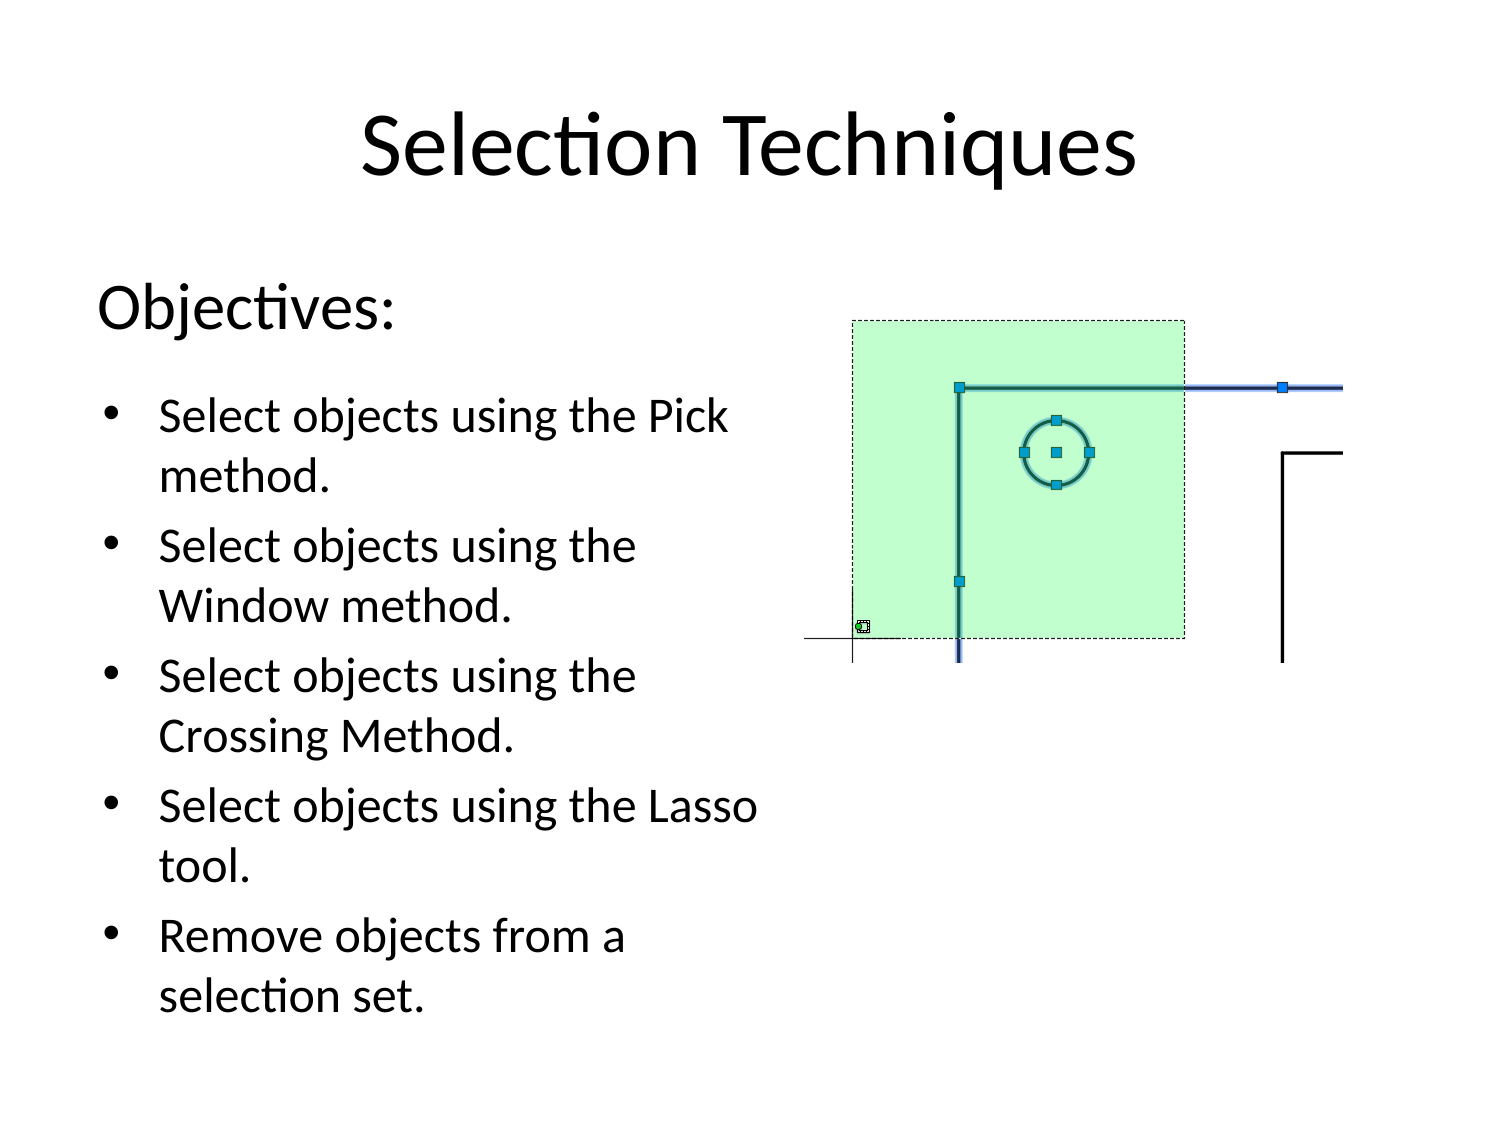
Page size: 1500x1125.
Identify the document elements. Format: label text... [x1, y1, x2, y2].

picture [749, 263, 1344, 663]
title Selection Techniques [75, 45, 1425, 233]
text_box Objectives: [37, 237, 413, 350]
list Select objects using the Pick method. Select objects using the Window method. Select objects using the Crossing Method. Select objects using the Lasso tool. Remove objects from a selection set. [87, 375, 813, 1075]
